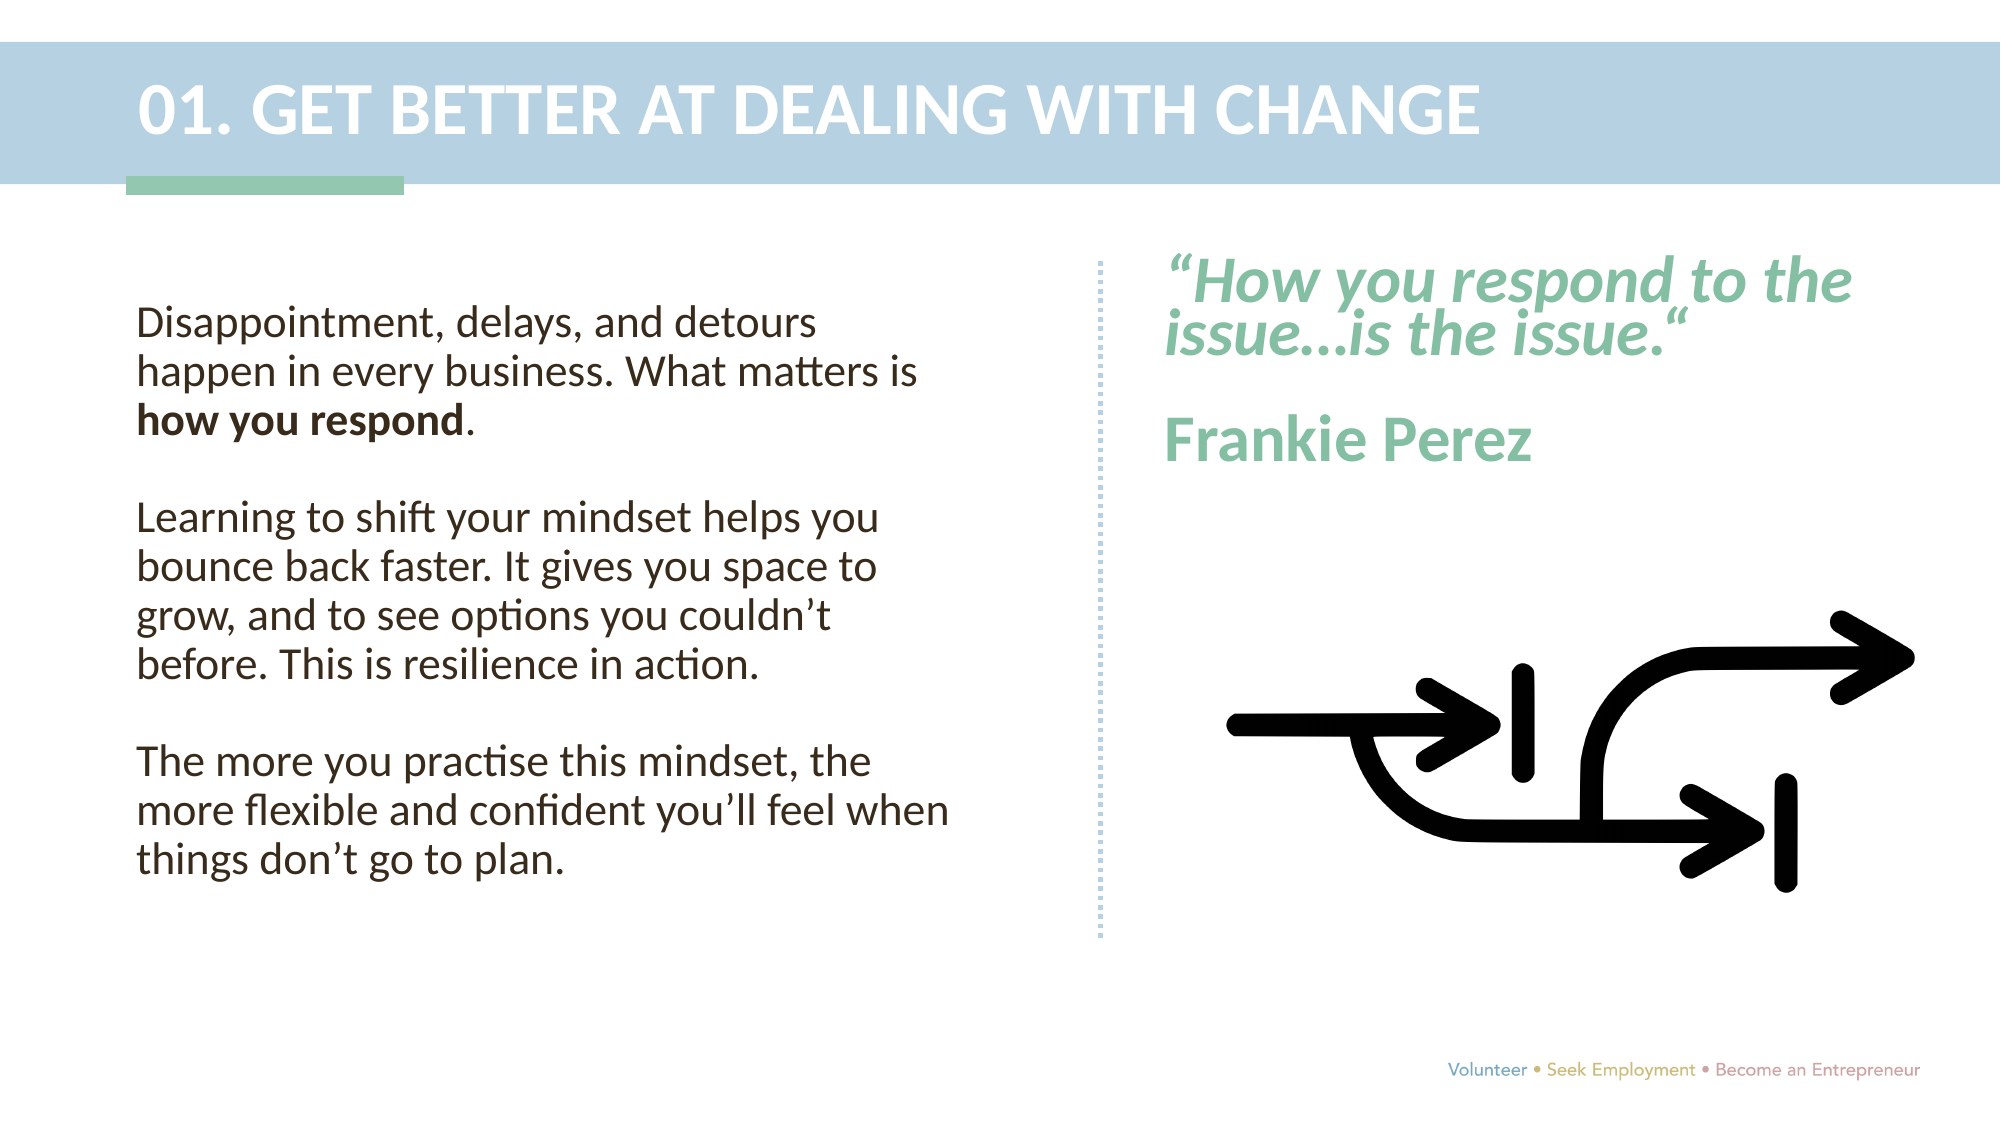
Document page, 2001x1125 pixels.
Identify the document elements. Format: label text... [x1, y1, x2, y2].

picture [1418, 1046, 1971, 1103]
picture [1225, 579, 1915, 924]
list 01. GET BETTER AT DEALING WITH CHANGE [123, 51, 1913, 170]
text_box “How you respond to the issue…is the issue.“ Frankie Perez [1149, 255, 1956, 943]
list Disappointment, delays, and detours happen in every business. What matters is how you respond. Learning to shift your mindset helps you bounce back faster. It gives you space to grow, and to see options you couldn’t before. This is resilience in action. The more you practise this mindset, the more flexible and confident you’ll feel when things don’t go to plan. [121, 290, 982, 1005]
